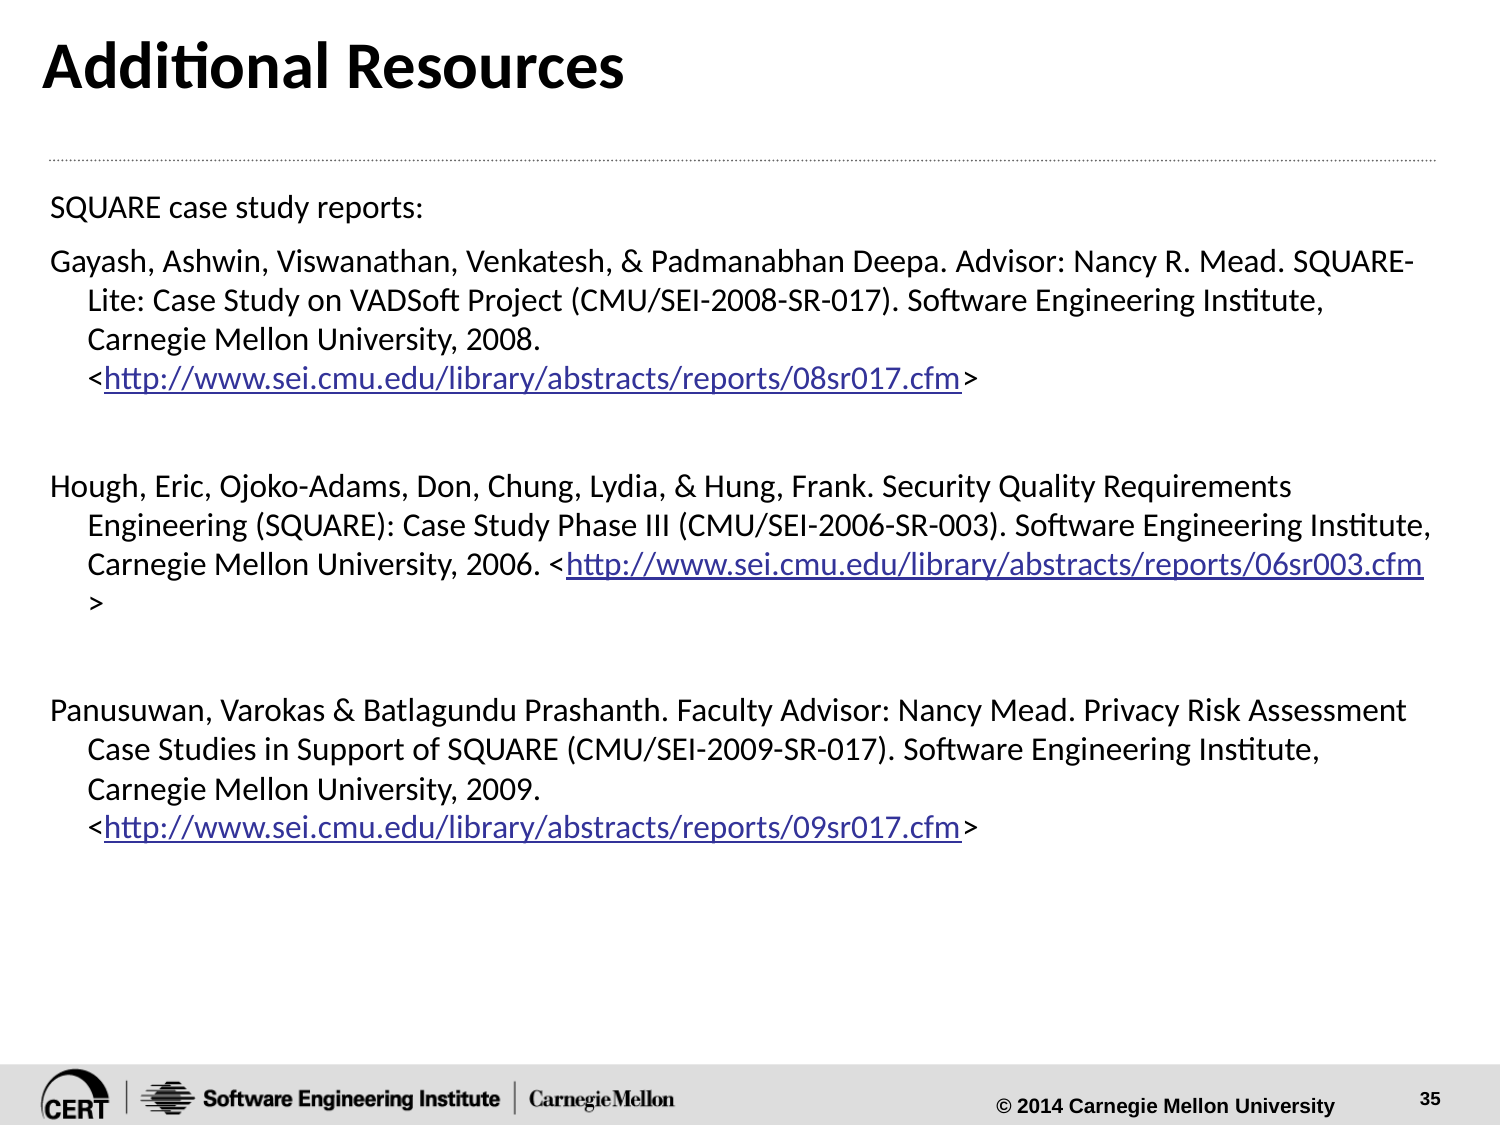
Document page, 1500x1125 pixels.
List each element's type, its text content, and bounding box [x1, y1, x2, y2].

picture [24, 1065, 688, 1125]
title Additional Resources [42, 37, 1434, 155]
list SQUARE case study reports: Gayash, Ashwin, Viswanathan, Venkatesh, & Padmanabhan Deepa. Advisor: Nancy R. Mead. SQUARE-Lite: Case Study on VADSoft Project (CMU/SEI-2008-SR-017). Software Engineering Institute, Carnegie Mellon University, 2008. <http://www.sei.cmu.edu/library/abstracts/reports/08sr017.cfm> Hough, Eric, Ojoko-Adams, Don, Chung, Lydia, & Hung, Frank. Security Quality Requirements Engineering (SQUARE): Case Study Phase III (CMU/SEI-2006-SR-003). Software Engineering Institute, Carnegie Mellon University, 2006. <http://www.sei.cmu.edu/library/abstracts/reports/06sr003.cfm> Panusuwan, Varokas & Batlagundu Prashanth. Faculty Advisor: Nancy Mead. Privacy Risk Assessment Case Studies in Support of SQUARE (CMU/SEI-2009-SR-017). Software Engineering Institute, Carnegie Mellon University, 2009. <http://www.sei.cmu.edu/library/abstracts/reports/09sr017.cfm> [49, 187, 1438, 1001]
